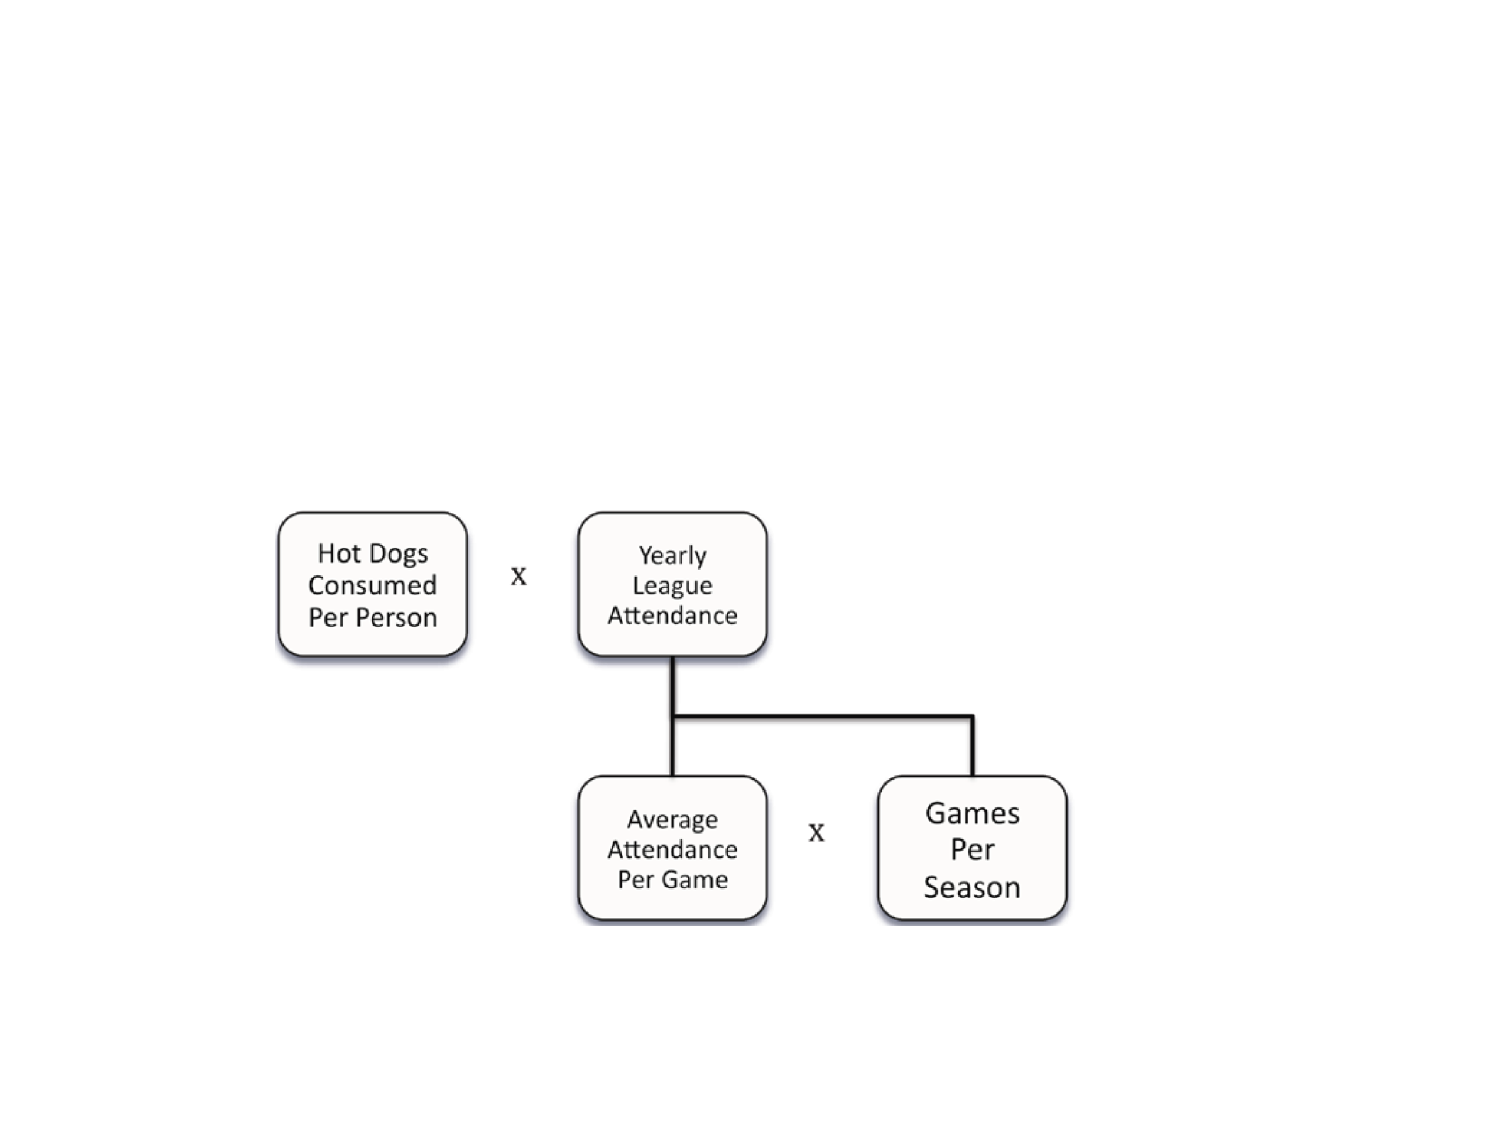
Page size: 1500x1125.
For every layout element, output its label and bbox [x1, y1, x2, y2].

picture [274, 489, 1076, 926]
